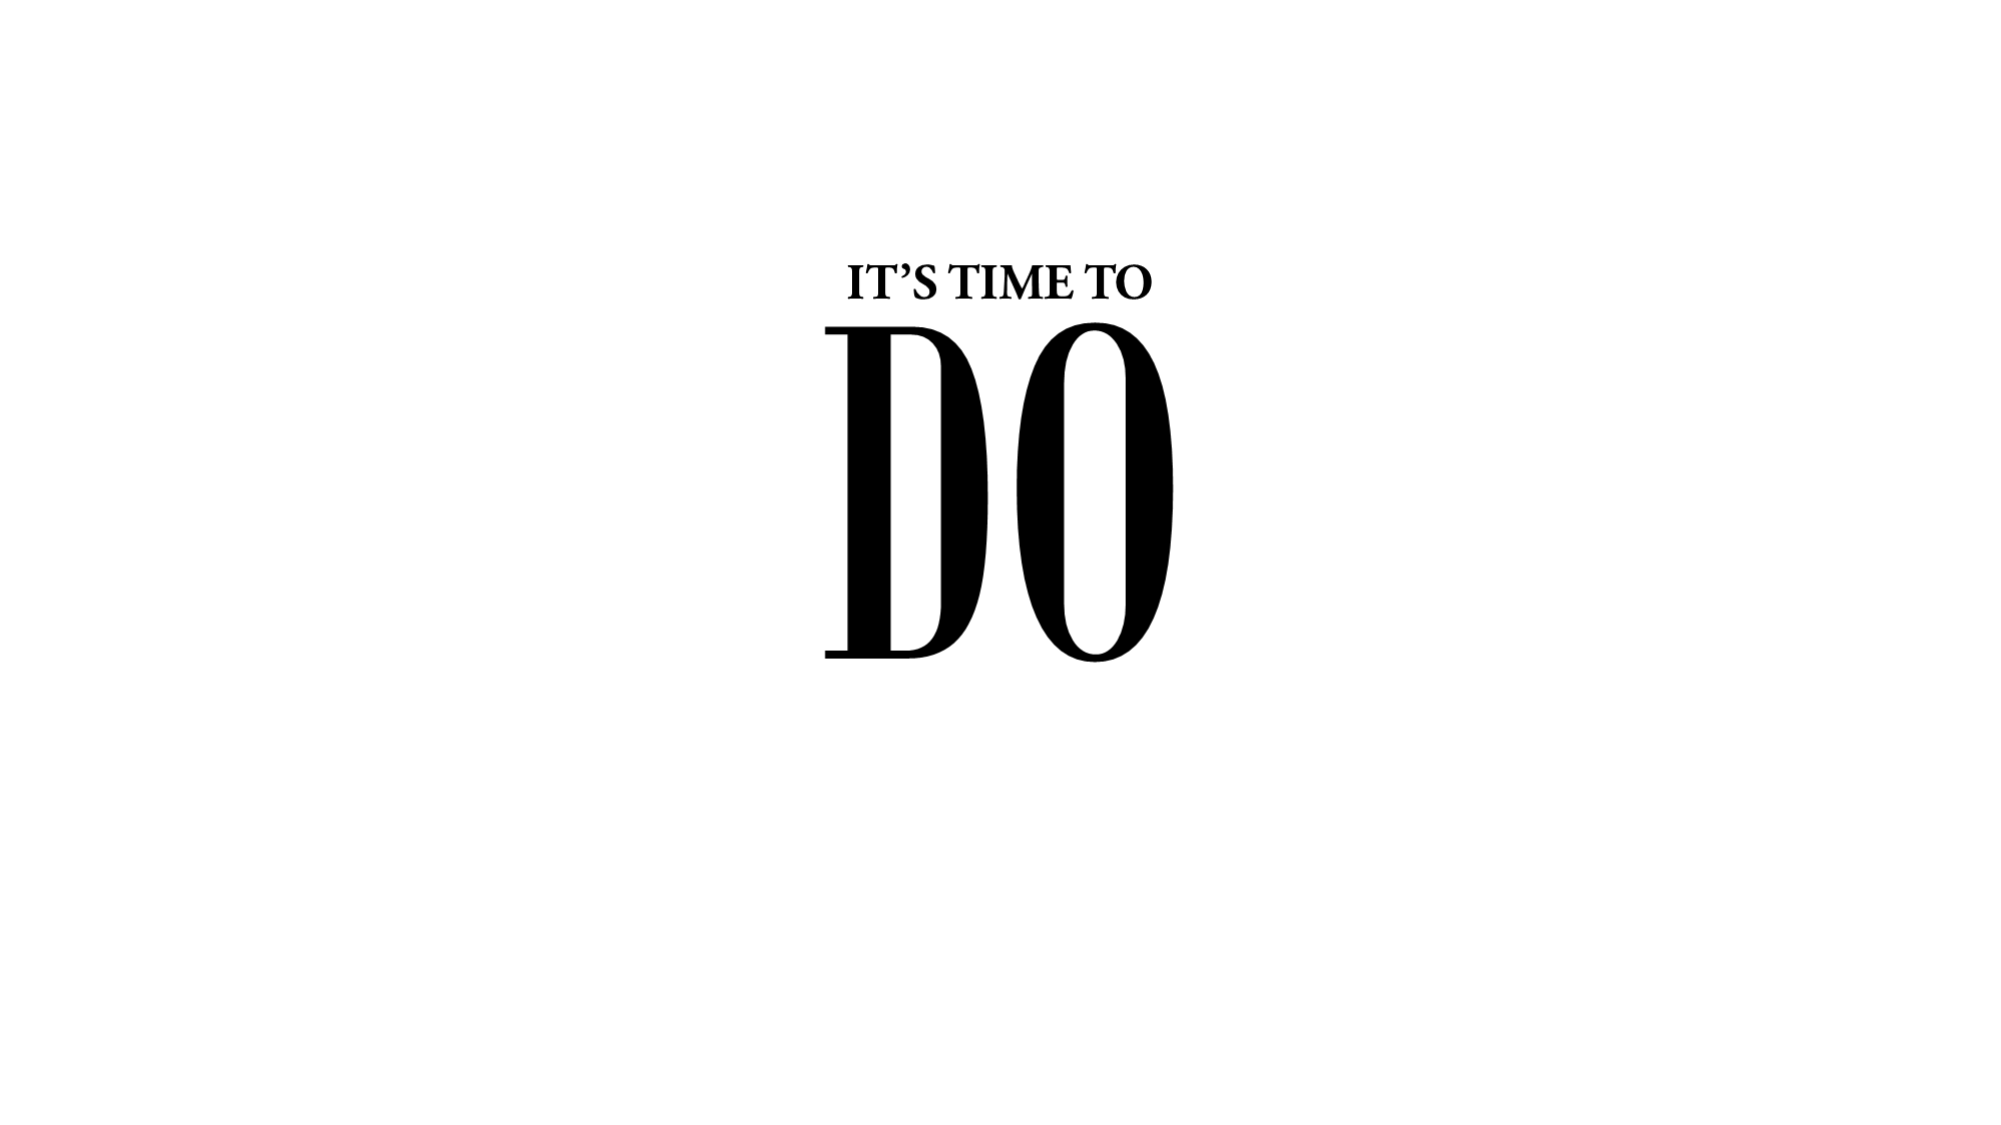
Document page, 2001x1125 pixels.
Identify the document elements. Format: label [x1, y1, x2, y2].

picture [501, 14, 1499, 1110]
